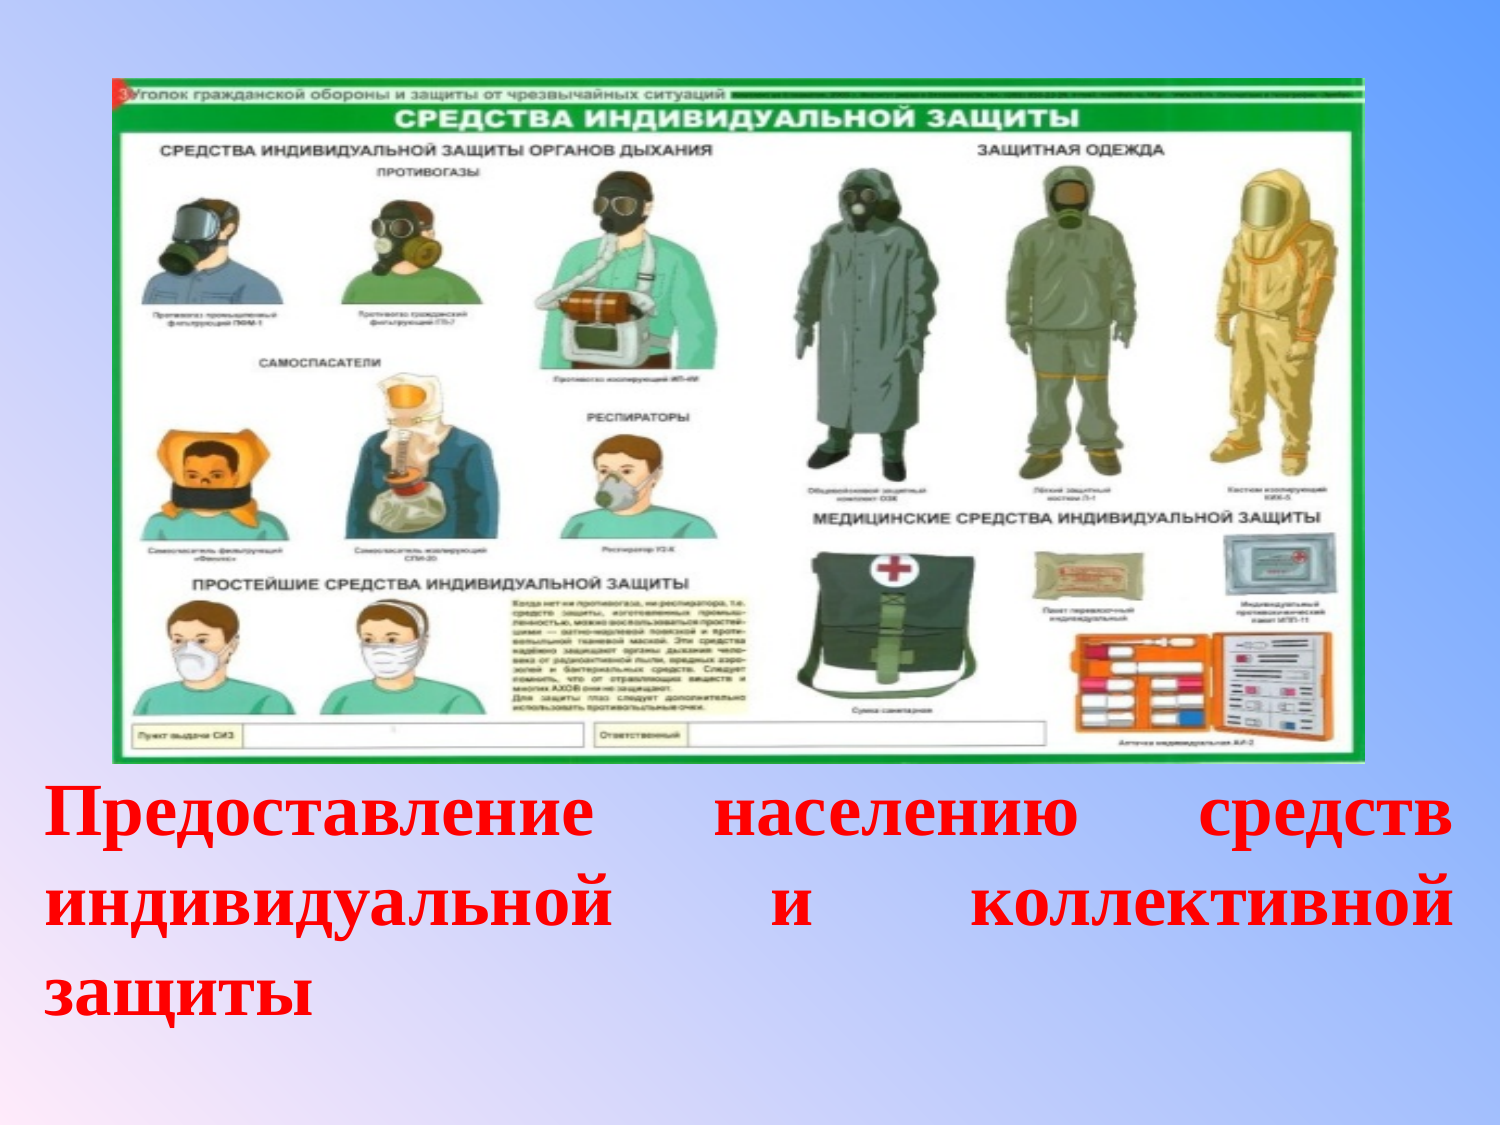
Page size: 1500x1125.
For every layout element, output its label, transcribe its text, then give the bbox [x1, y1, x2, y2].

title Предоставление населению средств индивидуальной и коллективной защиты [29, 775, 1471, 1106]
picture [111, 77, 1365, 764]
